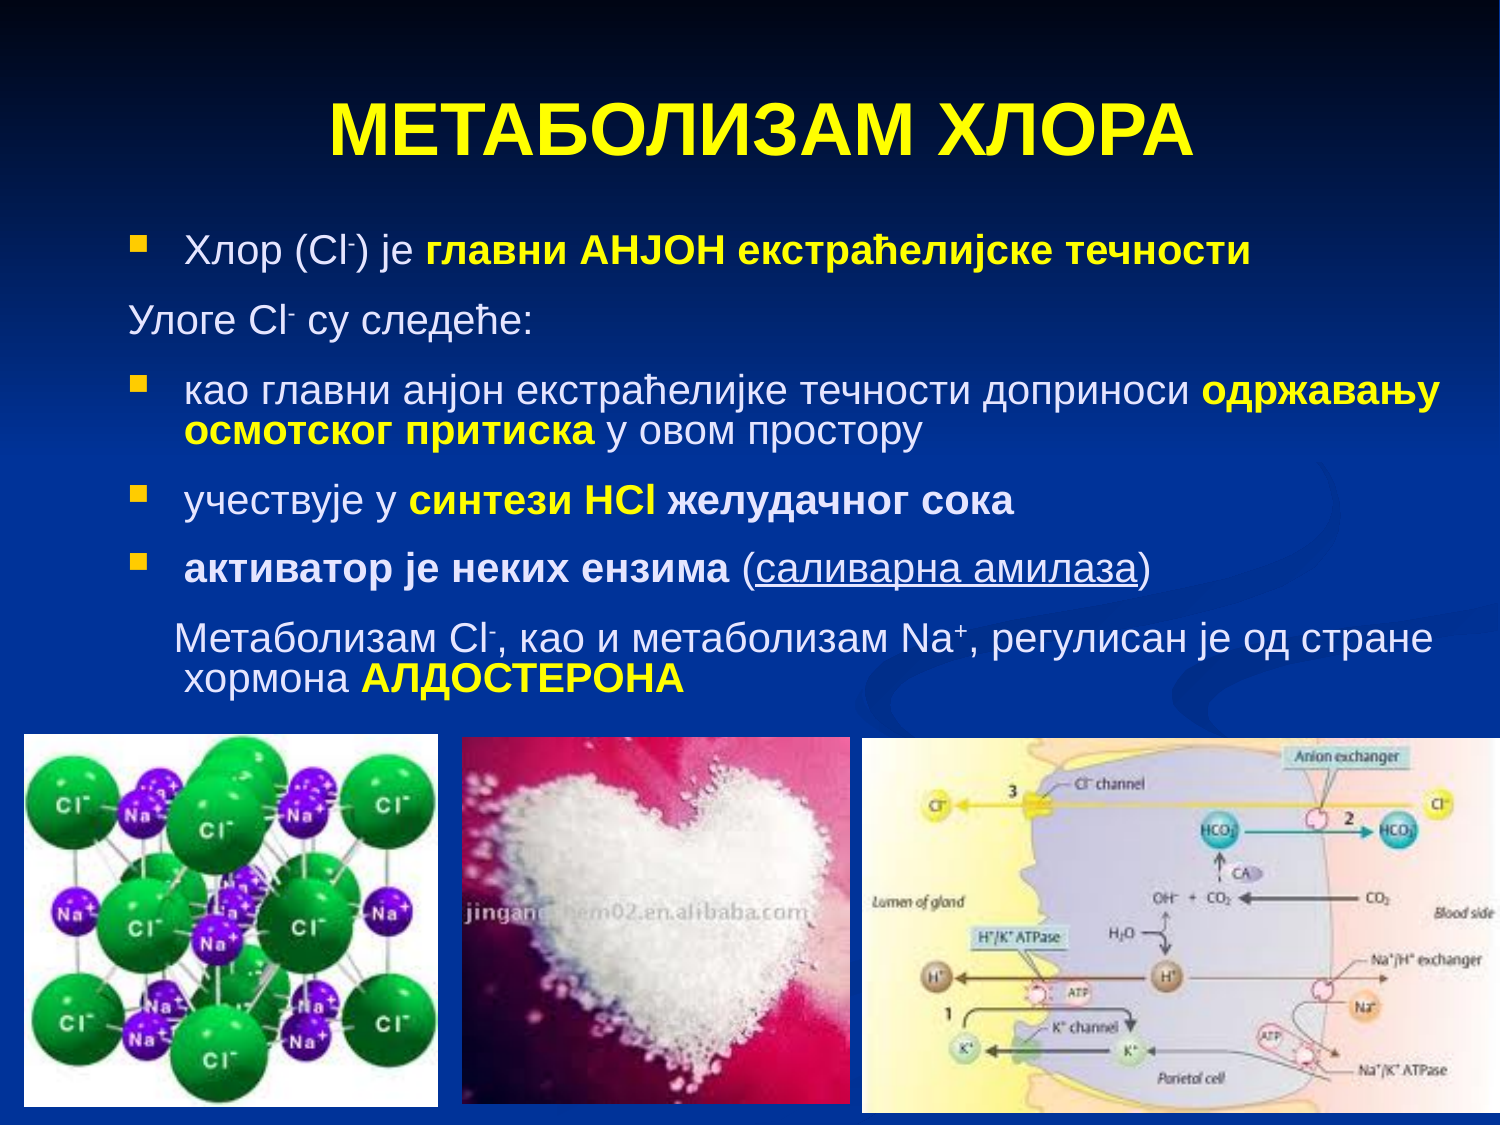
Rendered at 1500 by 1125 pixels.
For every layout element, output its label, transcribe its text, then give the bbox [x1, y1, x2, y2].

list Хлор (Cl-) је главни АНЈОН екстраћелијске течности Улоге Cl- су следеће: као главни анјон екстраћелијке течности доприноси одржавању осмотског притиска у овом простору учествује у синтези HCl желудачног сока активатор је неких ензима (саливарна амилаза) Метаболизам Cl-, као и метаболизам Na+, регулисан је од стране хормона АЛДОСТЕРОНА [112, 224, 1500, 776]
title МЕТАБОЛИЗАМ ХЛОРА [137, 62, 1413, 176]
picture [862, 738, 1500, 1113]
picture [462, 737, 851, 1104]
picture [24, 734, 438, 1107]
